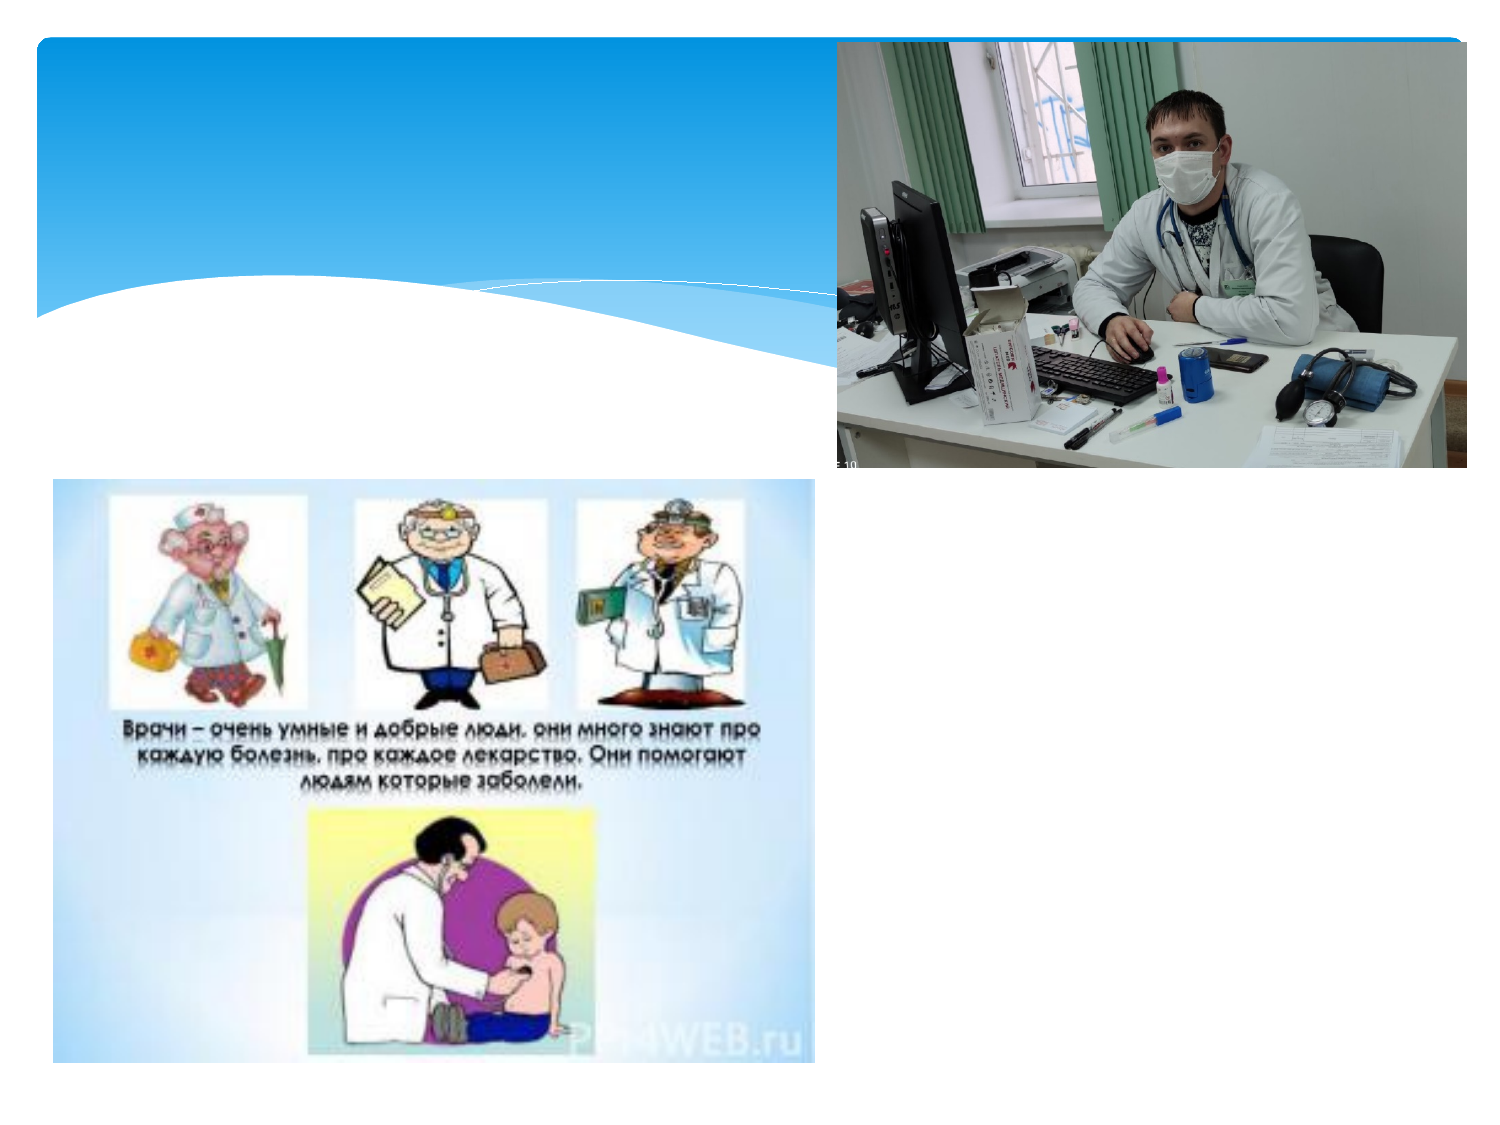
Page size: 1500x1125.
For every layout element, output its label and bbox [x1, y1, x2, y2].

picture [837, 42, 1468, 469]
list [52, 479, 816, 1063]
